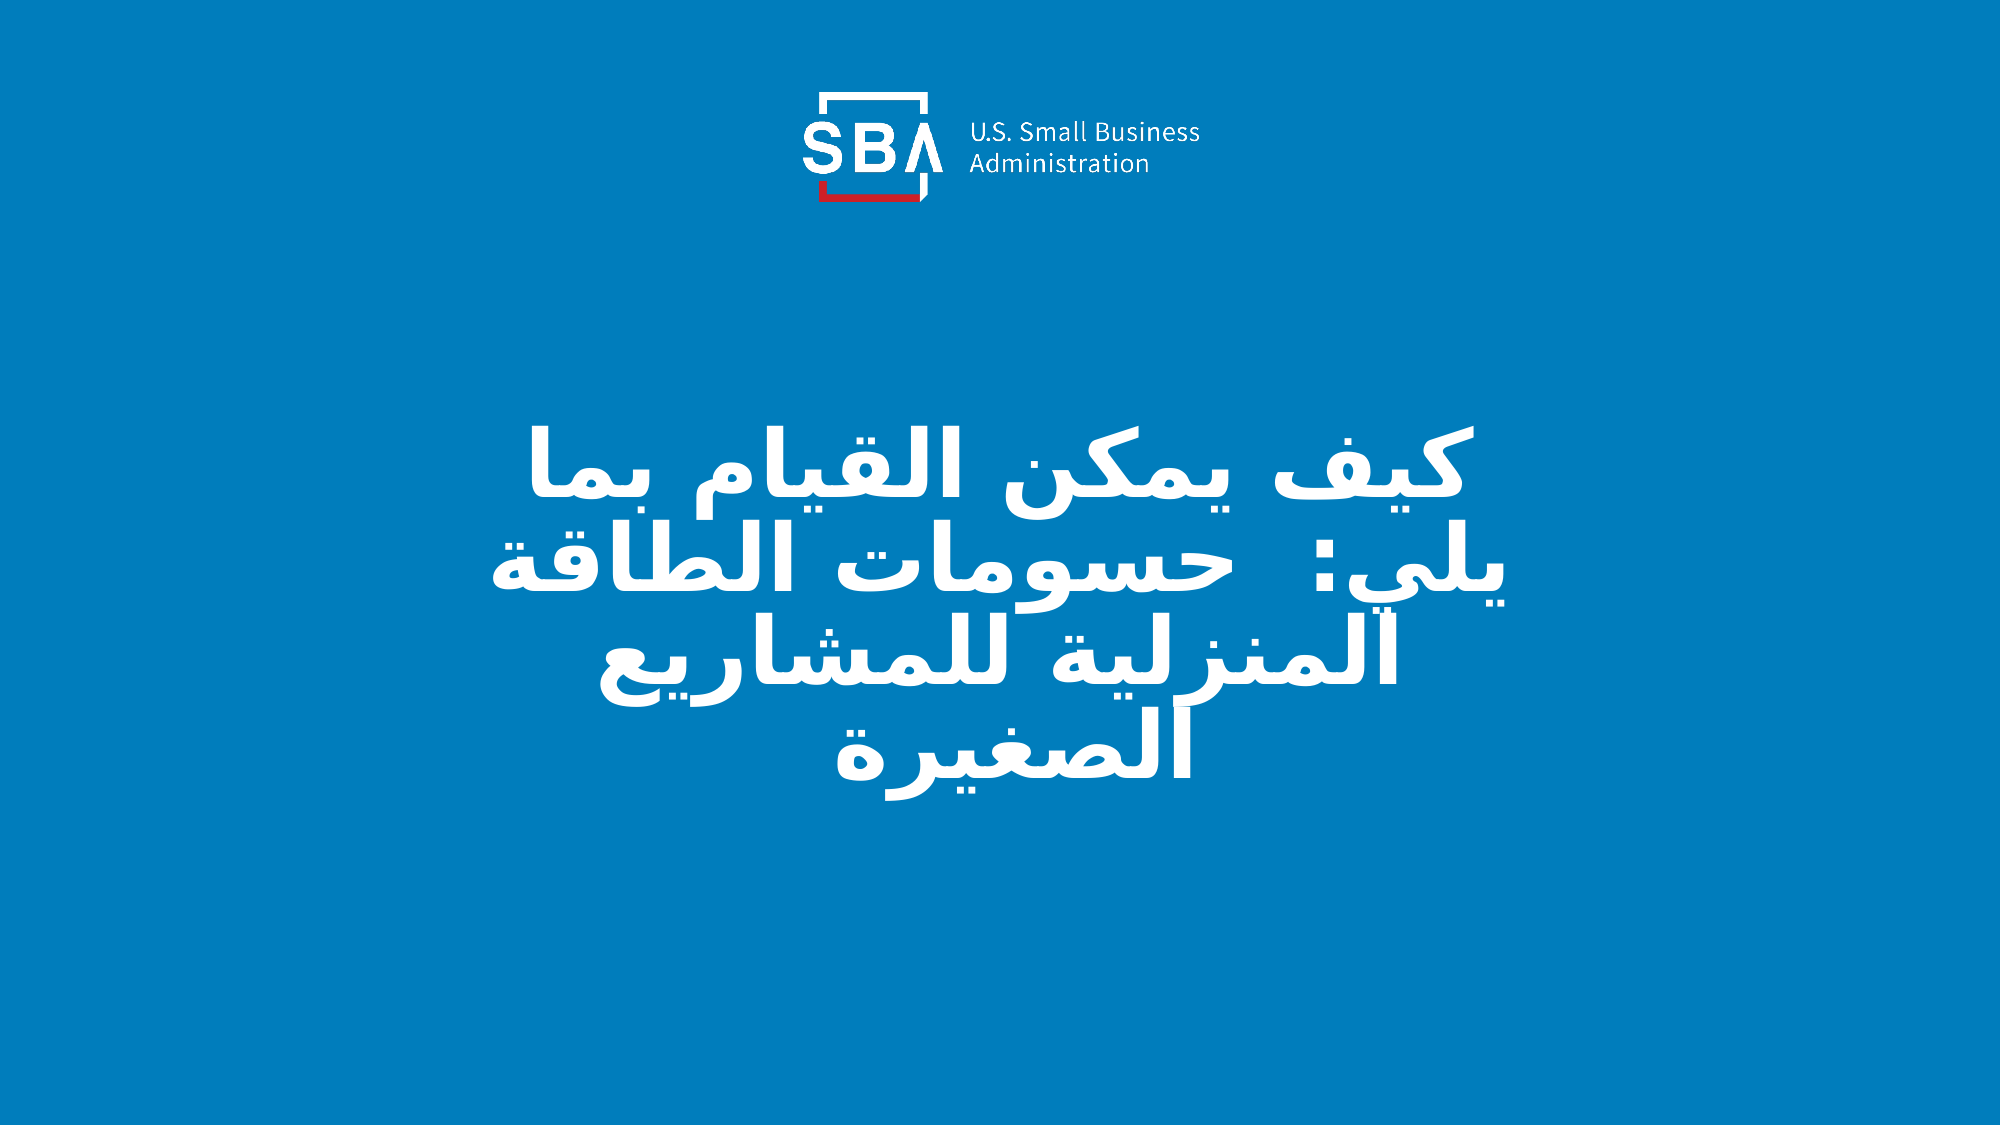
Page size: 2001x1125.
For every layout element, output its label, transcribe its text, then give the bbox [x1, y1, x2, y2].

picture [855, 123, 895, 172]
picture [820, 93, 927, 113]
picture [804, 122, 841, 173]
picture [1097, 123, 1106, 140]
title كيف يمكن القيام بما يلي: حسومات الطاقة المنزلية للمشاريع الصغيرة [437, 414, 1563, 806]
picture [906, 123, 942, 172]
picture [820, 173, 927, 201]
